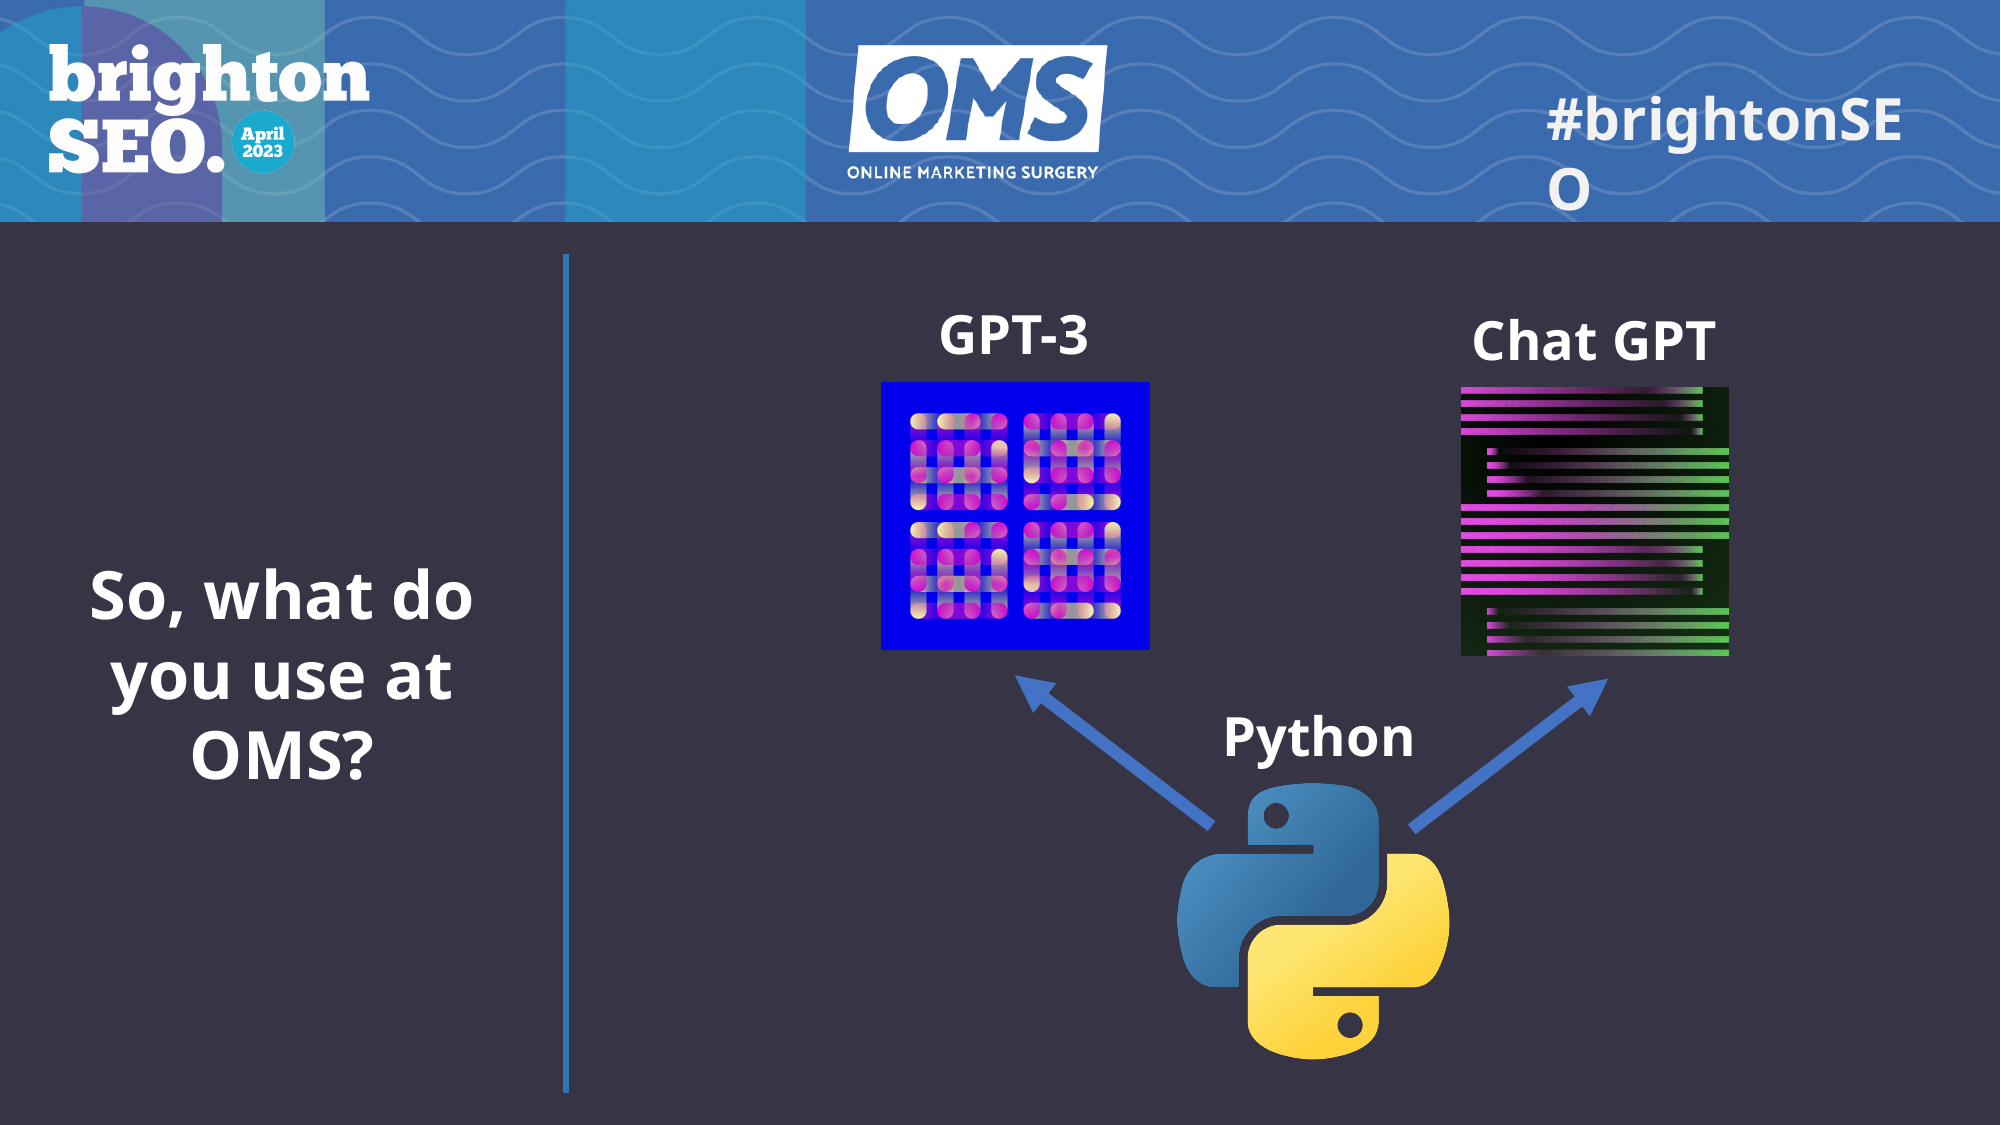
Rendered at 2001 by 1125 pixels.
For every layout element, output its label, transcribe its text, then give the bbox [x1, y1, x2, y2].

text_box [1014, 675, 1212, 827]
picture [1177, 783, 1459, 1074]
text_box So, what do you use at OMS? [32, 253, 533, 1092]
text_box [1411, 678, 1609, 830]
picture [881, 382, 1150, 650]
picture [0, 0, 2000, 222]
text_box GPT-3 [881, 275, 1146, 382]
text_box Chat GPT [1443, 289, 1745, 389]
picture [1461, 387, 1729, 656]
text_box Python [1212, 684, 1411, 783]
text_box #brightonSEO [1531, 222, 1952, 230]
